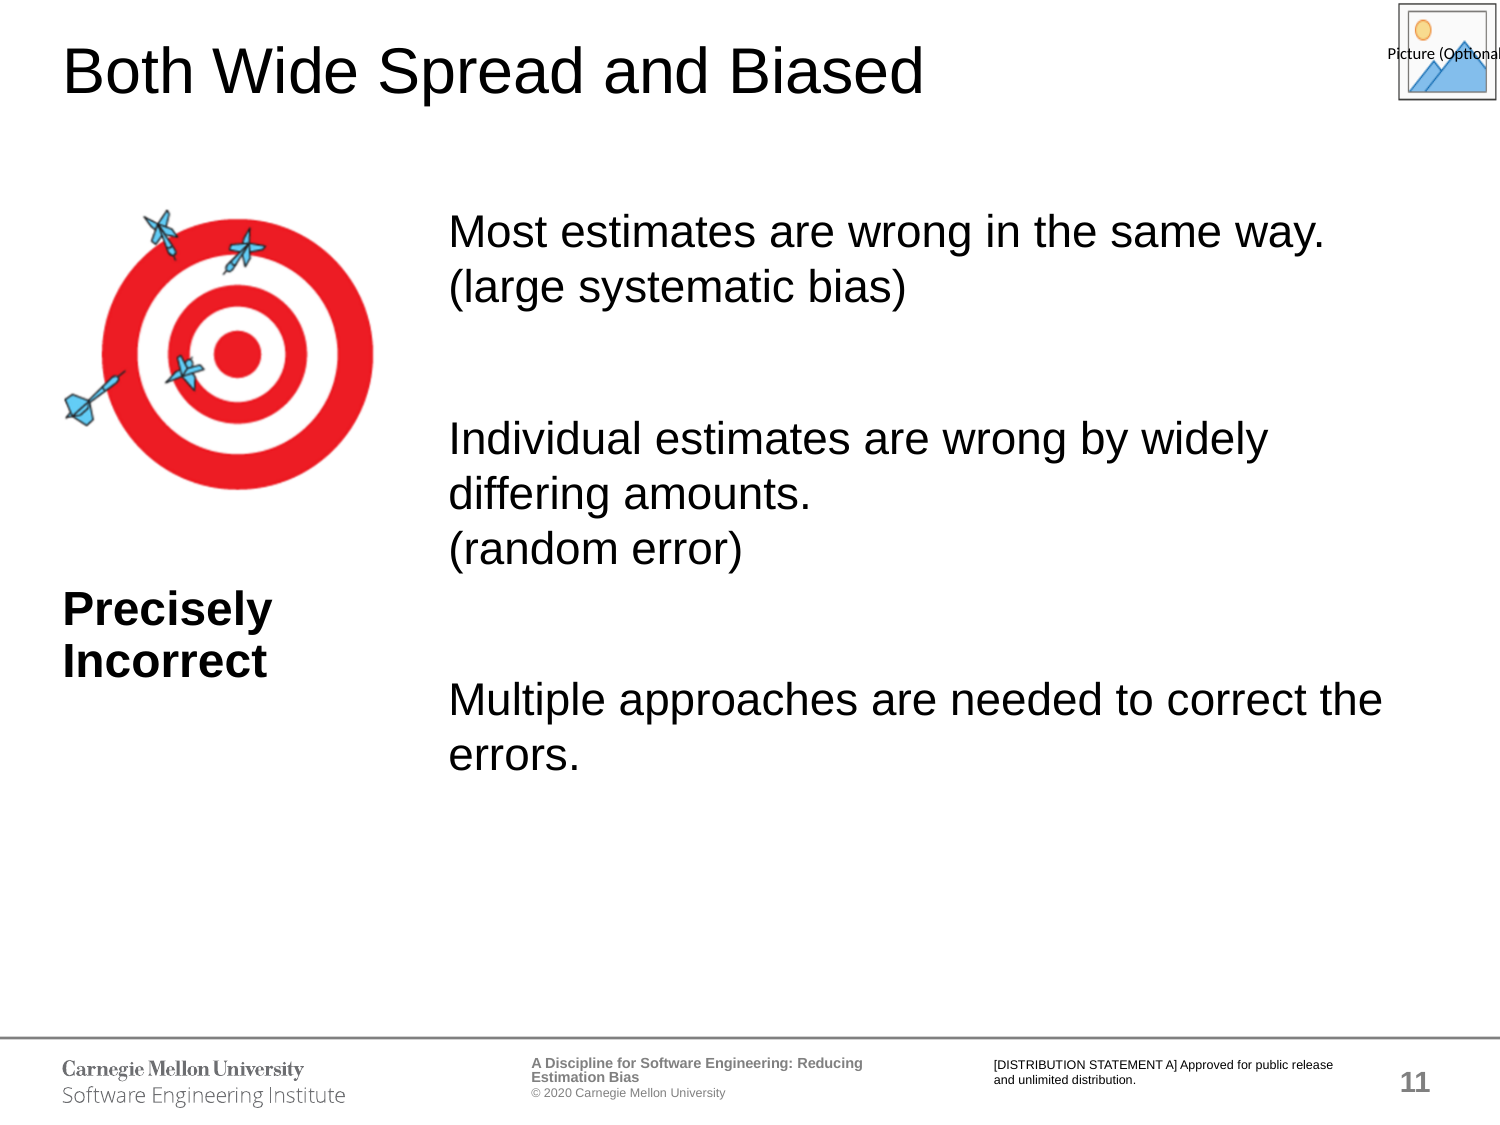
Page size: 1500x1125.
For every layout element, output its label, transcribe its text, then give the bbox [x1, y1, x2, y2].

title Both Wide Spread and Biased [62, 37, 1338, 182]
list Most estimates are wrong in the same way. (large systematic bias) Individual estimates are wrong by widely differing amounts. (random error) Multiple approaches are needed to correct the errors. [448, 201, 1432, 988]
picture [1394, 0, 1500, 105]
picture [57, 185, 396, 519]
text_box Precisely Incorrect [62, 584, 444, 688]
